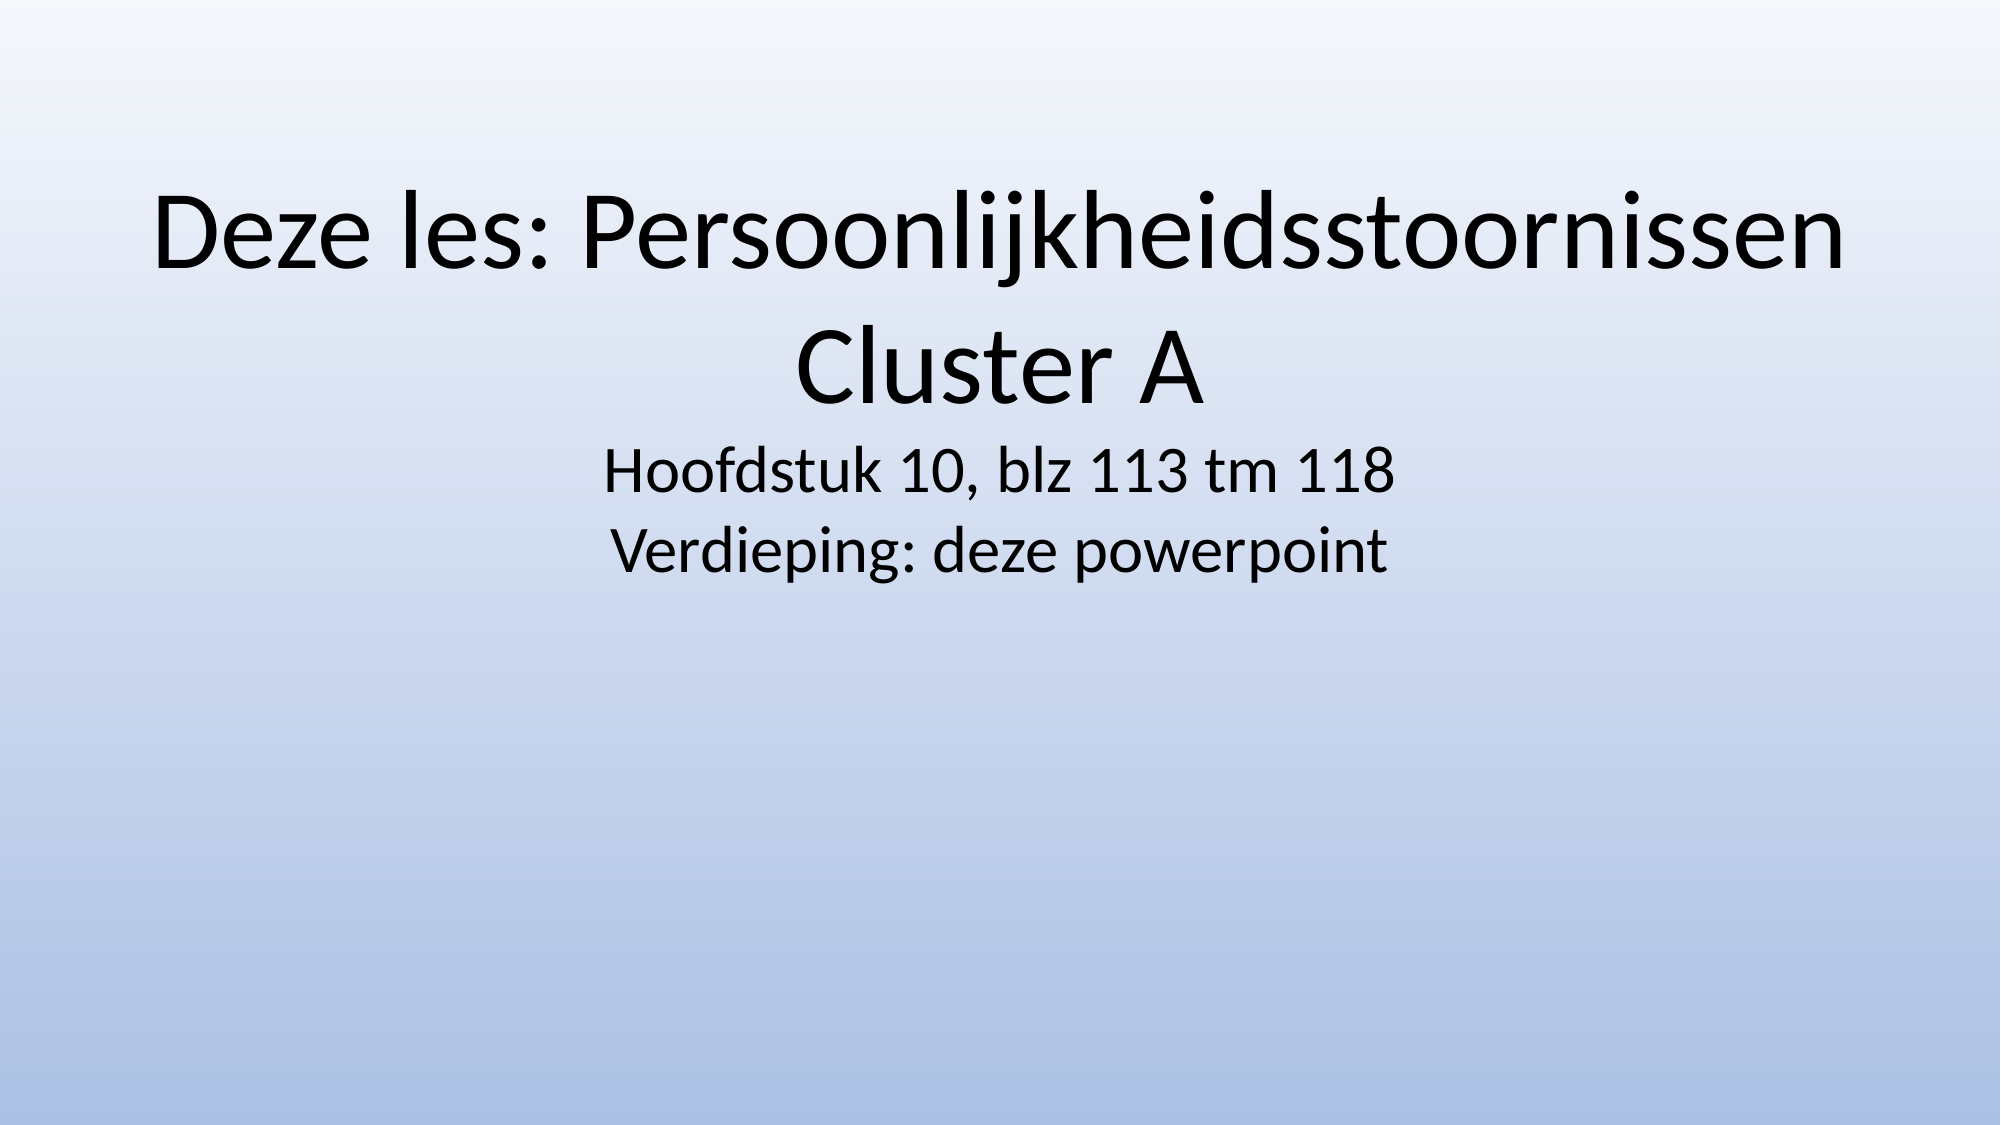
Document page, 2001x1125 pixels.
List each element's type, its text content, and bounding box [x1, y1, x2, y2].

text_box Deze les: Persoonlijkheidsstoornissen Cluster A Hoofdstuk 10, blz 113 tm 118 Verdieping: deze powerpoint [128, 148, 1872, 864]
